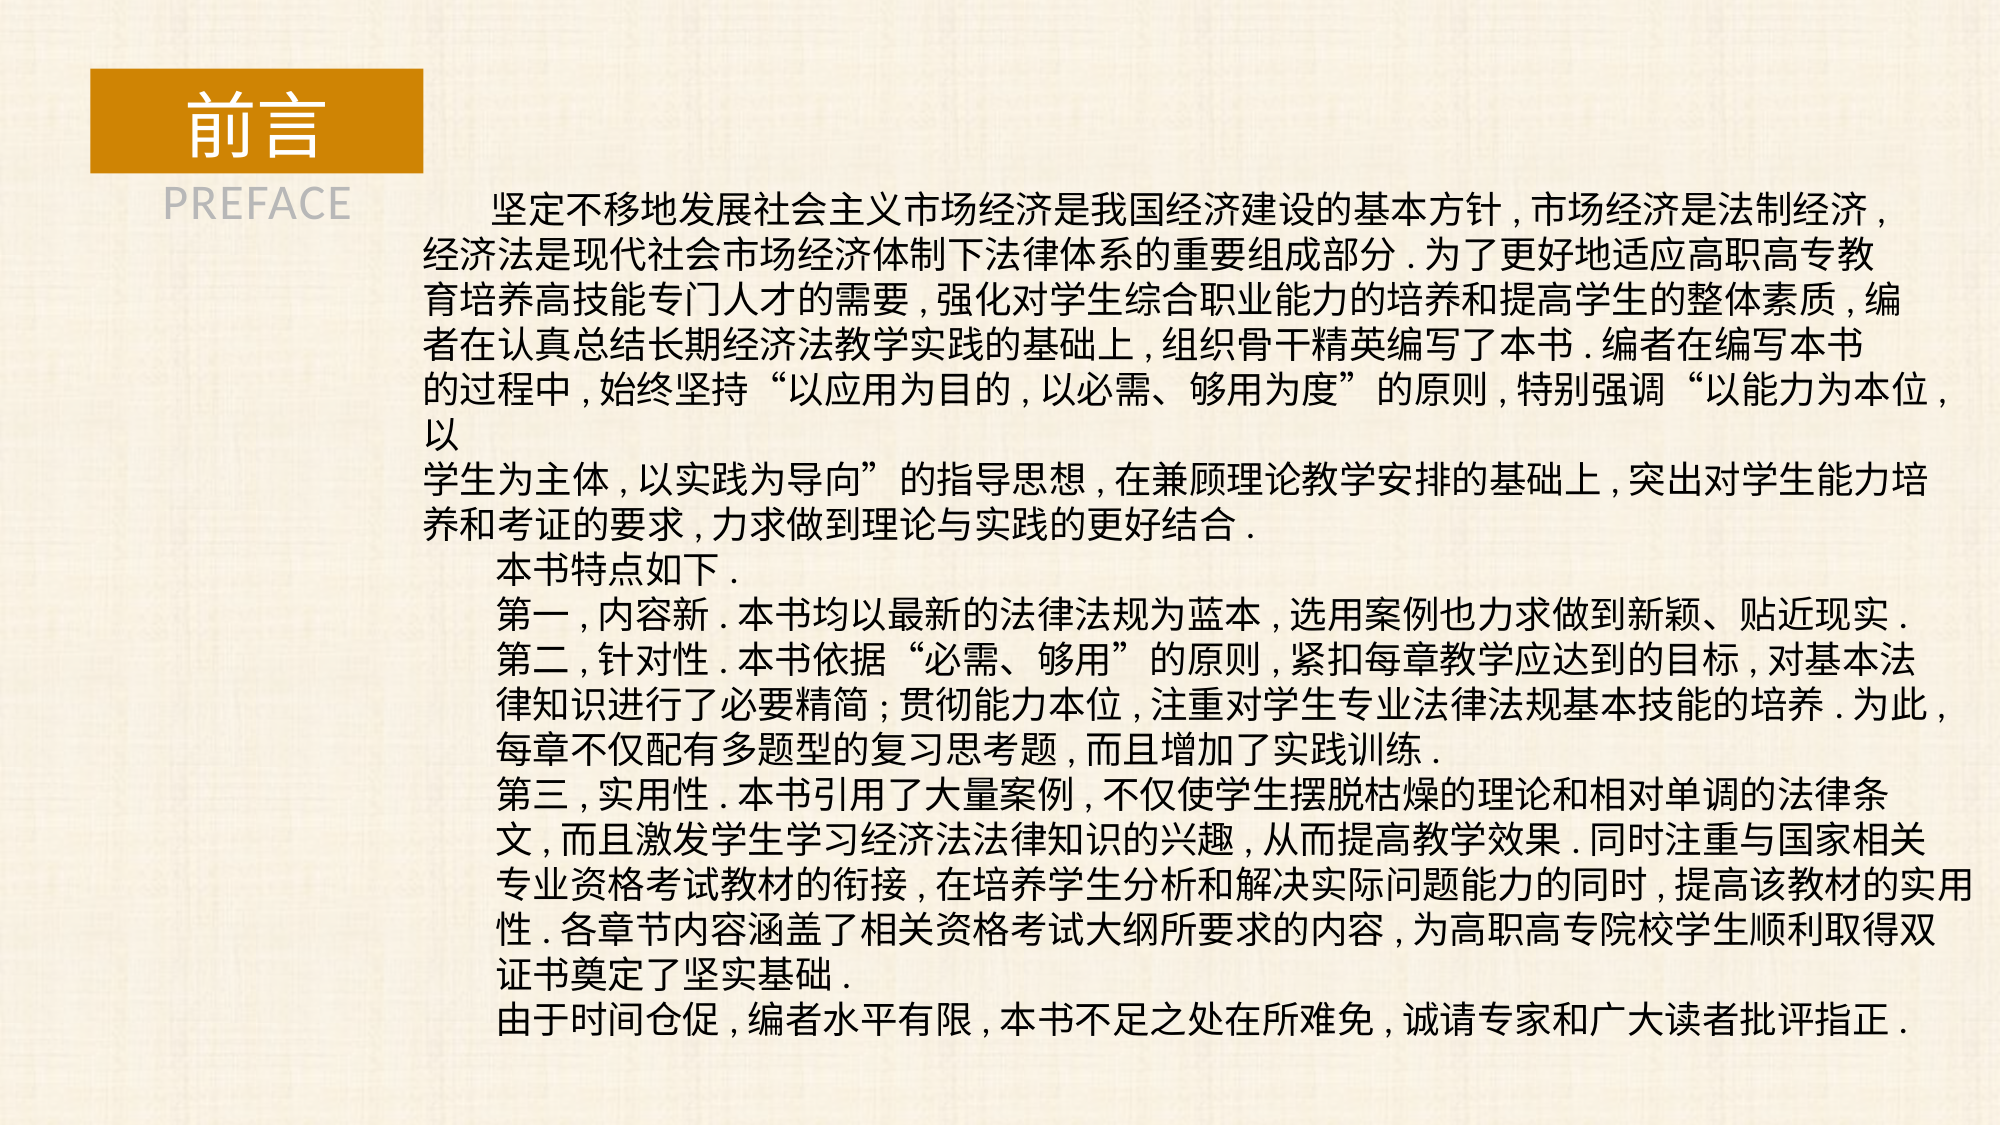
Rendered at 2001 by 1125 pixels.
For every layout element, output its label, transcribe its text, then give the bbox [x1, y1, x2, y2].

text_box PREFACE [91, 182, 407, 275]
text_box 前言 [89, 67, 424, 174]
text_box 坚定不移地发展社会主义市场经济是我国经济建设的基本方针,市场经济是法制经济, 经济法是现代社会市场经济体制下法律体系的重要组成部分.为了更好地适应高职高专教 育培养高技能专门人才的需要,强化对学生综合职业能力的培养和提高学生的整体素质,编 者在认真总结长期经济法教学实践的基础上,组织骨干精英编写了本书.编者在编写本书 的过程中,始终坚持“以应用为目的,以必需、够用为度”的原则,特别强调“以能力为本位,以 学生为主体,以实践为导向”的指导思想,在兼顾理论教学安排的基础上,突出对学生能力培 养和考证的要求,力求做到理论与实践的更好结合. 本书特点如下. 第一,内容新.本书均以最新的法律法规为蓝本,选用案例也力求做到新颖、贴近现实. 第二,针对性.本书依据“必需、够用”的原则,紧扣每章教学应达到的目标,对基本法 律知识进行了必要精简;贯彻能力本位,注重对学生专业法律法规基本技能的培养.为此, 每章不仅配有多题型的复习思考题,而且增加了实践训练. 第三,实用性.本书引用了大量案例,不仅使学生摆脱枯燥的理论和相对单调的法律条 文,而且激发学生学习经济法法律知识的兴趣,从而提高教学效果.同时注重与国家相关 专业资格考试教材的衔接,在培养学生分析和解决实际问题能力的同时,提高该教材的实用 性.各章节内容涵盖了相关资格考试大纲所要求的内容,为高职高专院校学生顺利取得双 证书奠定了坚实基础. 由于时间仓促,编者水平有限,本书不足之处在所难免,诚请专家和广大读者批评指正. [407, 179, 2000, 1049]
